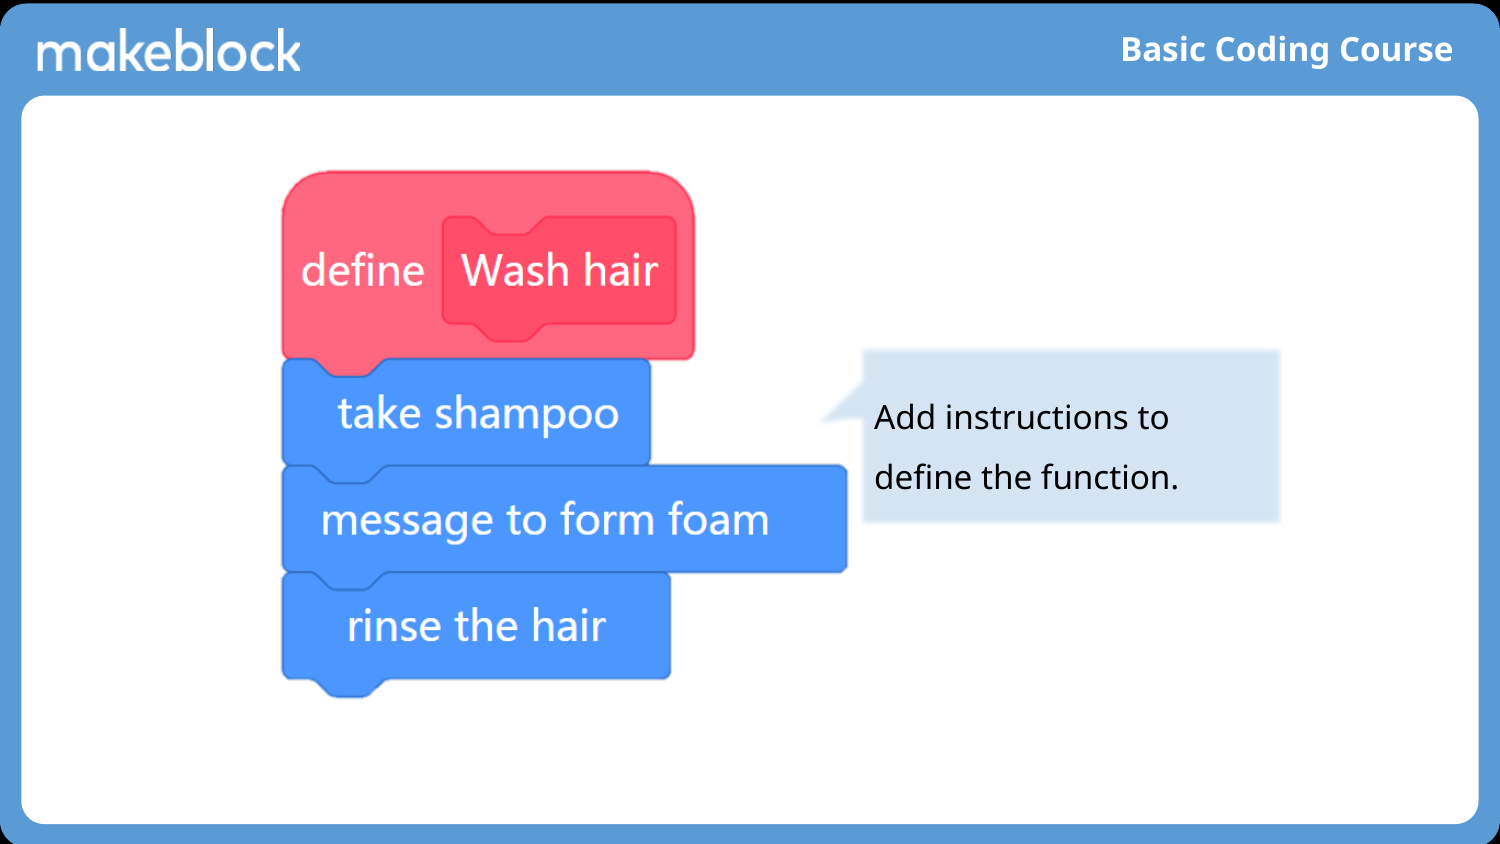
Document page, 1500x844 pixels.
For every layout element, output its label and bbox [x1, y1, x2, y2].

picture [273, 163, 865, 708]
text_box [0, 3, 1500, 844]
